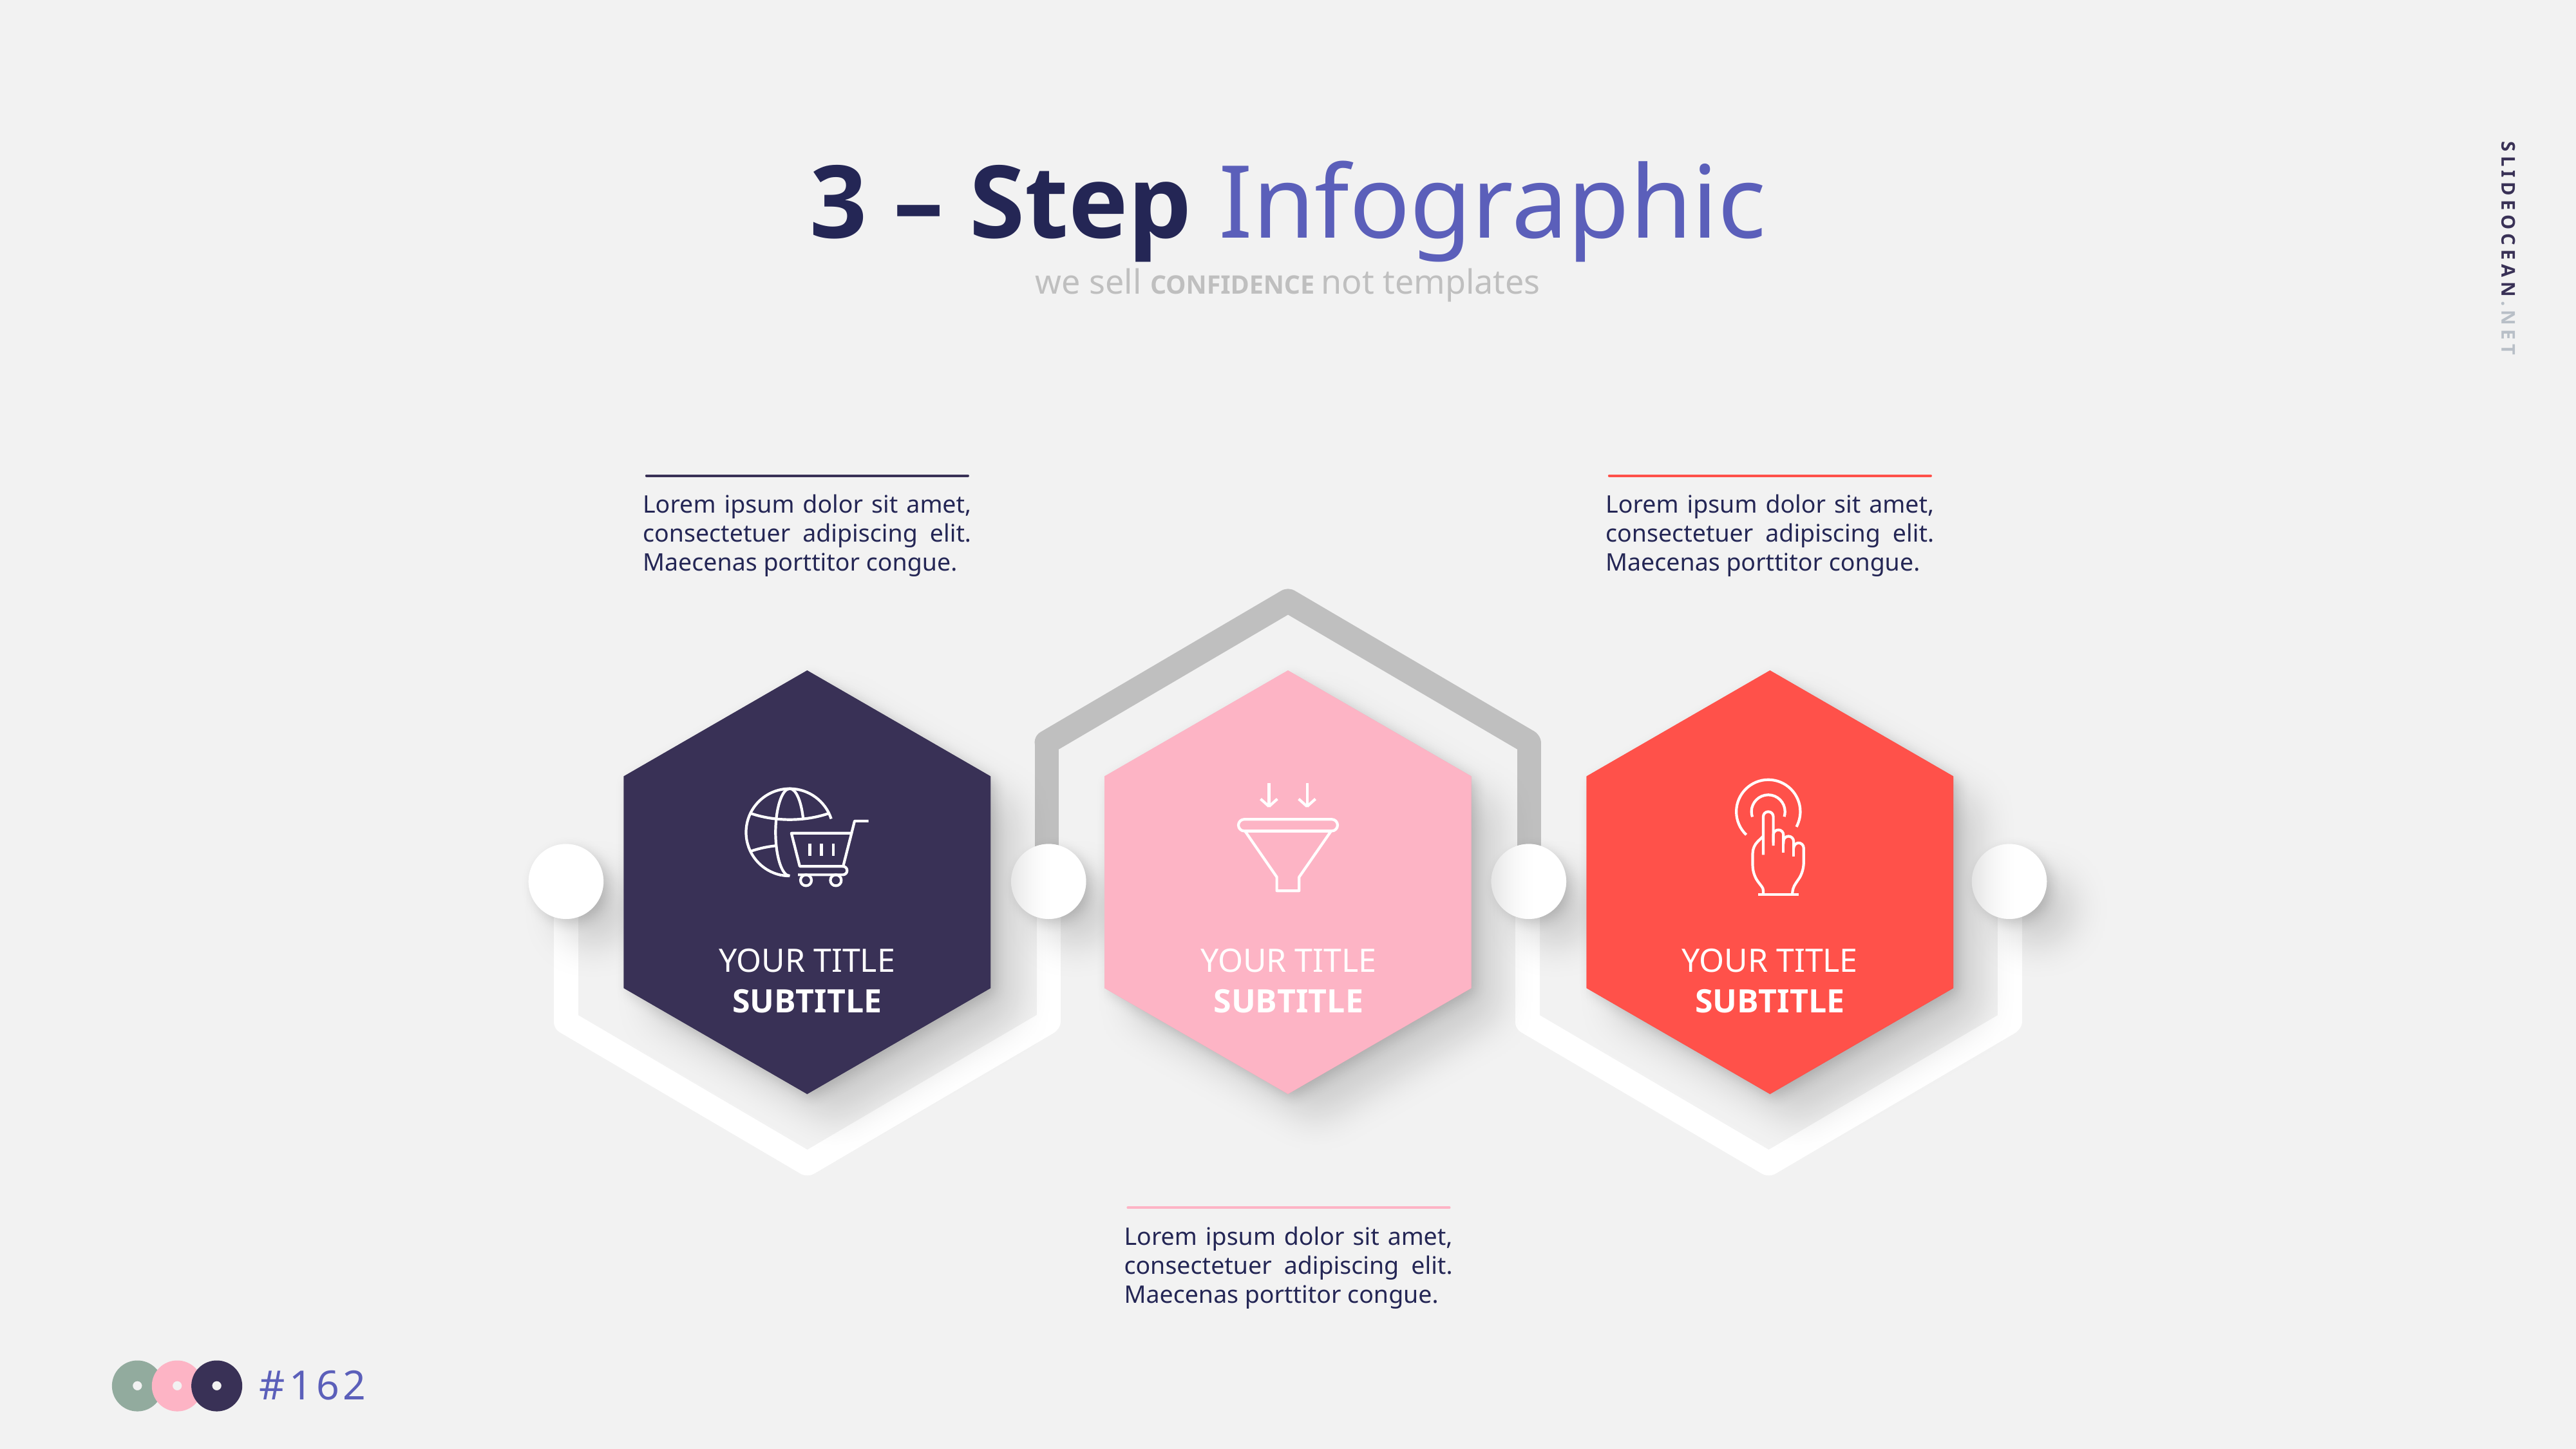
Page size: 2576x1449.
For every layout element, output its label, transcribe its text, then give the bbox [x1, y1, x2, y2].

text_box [528, 844, 604, 920]
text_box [1626, 934, 1914, 1025]
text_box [1595, 475, 1944, 586]
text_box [1010, 844, 1086, 920]
text_box #162 [259, 1359, 436, 1408]
text_box we sell CONFIDENCE not templates [1026, 255, 1550, 306]
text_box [1586, 670, 1954, 1095]
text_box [623, 670, 991, 1095]
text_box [632, 475, 981, 586]
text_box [1046, 600, 1530, 883]
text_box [565, 882, 1049, 1164]
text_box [1114, 1207, 1463, 1318]
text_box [663, 934, 951, 1025]
text_box 3 – Step Infographic [800, 132, 1776, 263]
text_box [1491, 844, 1567, 920]
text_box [1527, 882, 2011, 1164]
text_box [1104, 670, 1472, 1095]
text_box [1971, 844, 2047, 920]
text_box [1145, 934, 1432, 1025]
